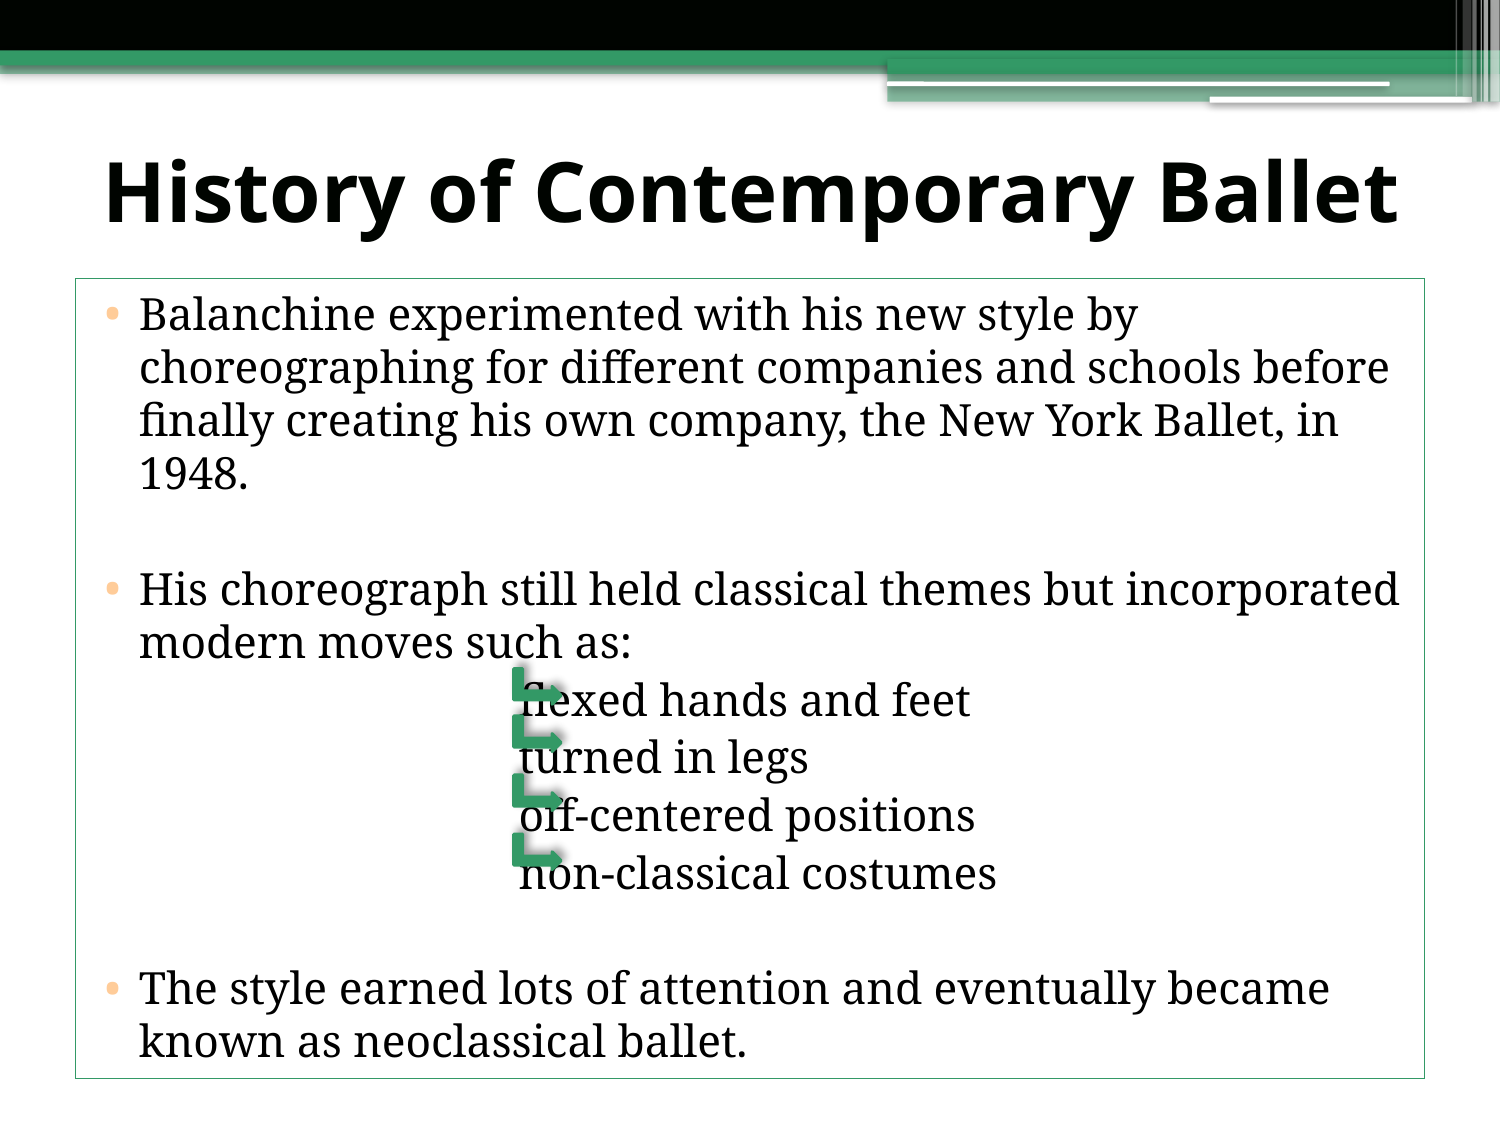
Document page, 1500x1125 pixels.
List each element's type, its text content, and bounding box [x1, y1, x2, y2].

text_box [512, 714, 563, 753]
list Balanchine experimented with his new style by choreographing for different companies and schools before finally creating his own company, the New York Ballet, in 1948. His choreograph still held classical themes but incorporated modern moves such as: flexed hands and feet turned in legs off-centered positions non-classical costumes The style earned lots of attention and eventually became known as neoclassical ballet. [75, 278, 1425, 1079]
text_box [512, 667, 563, 706]
text_box [512, 773, 563, 812]
text_box [512, 832, 563, 872]
title History of Contemporary Ballet [76, 101, 1427, 277]
